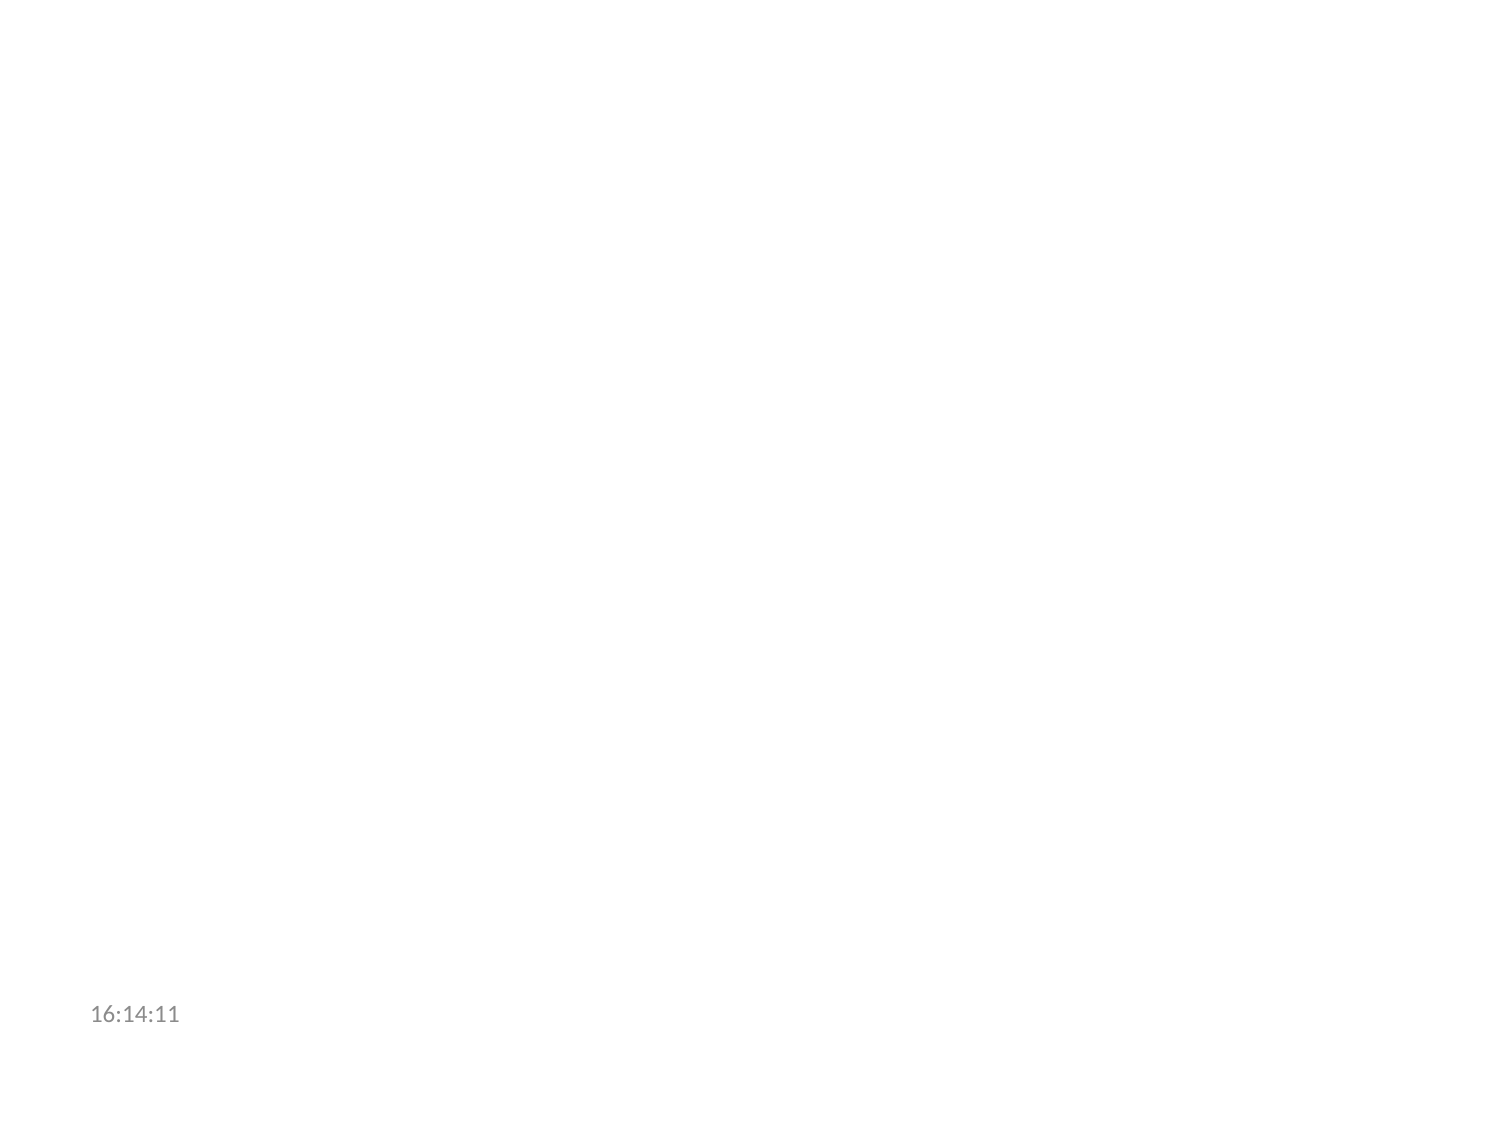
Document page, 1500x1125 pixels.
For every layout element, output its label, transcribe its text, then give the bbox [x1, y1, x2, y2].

text_box 15:35:09 [75, 982, 425, 1043]
